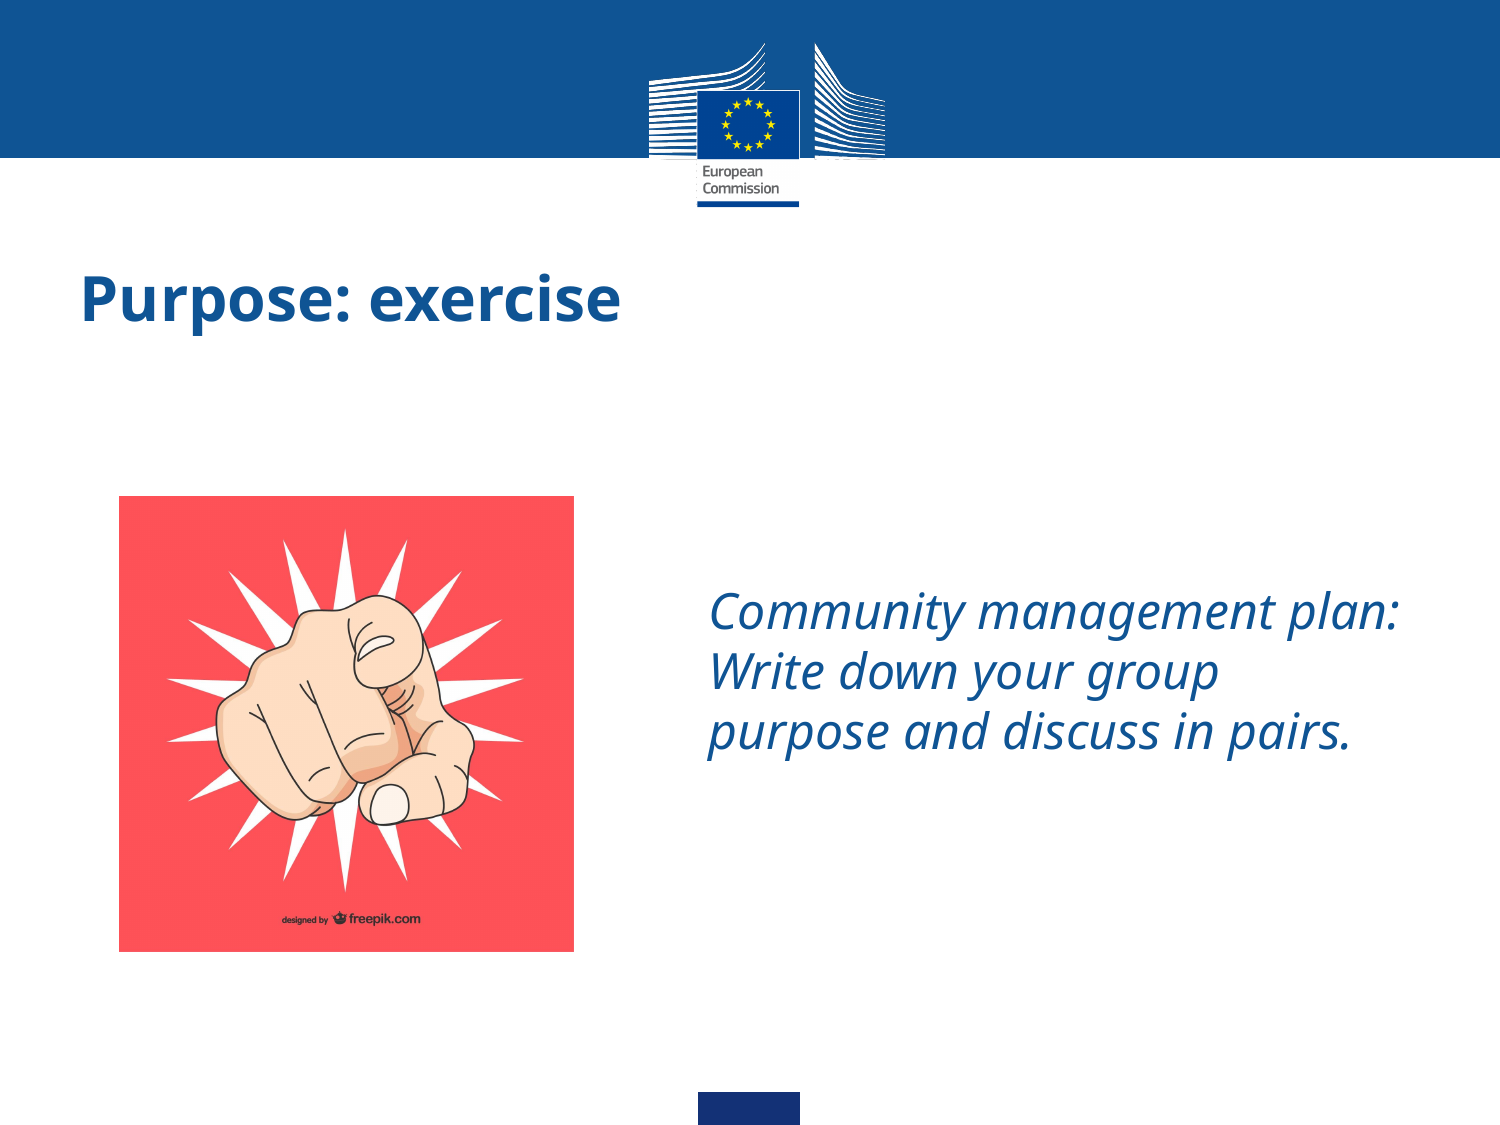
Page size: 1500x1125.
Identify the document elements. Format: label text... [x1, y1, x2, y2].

title Purpose: exercise [64, 219, 1415, 374]
list Community management plan: Write down your group purpose and discuss in pairs. [637, 572, 1425, 829]
picture [119, 496, 575, 952]
picture [649, 42, 885, 208]
